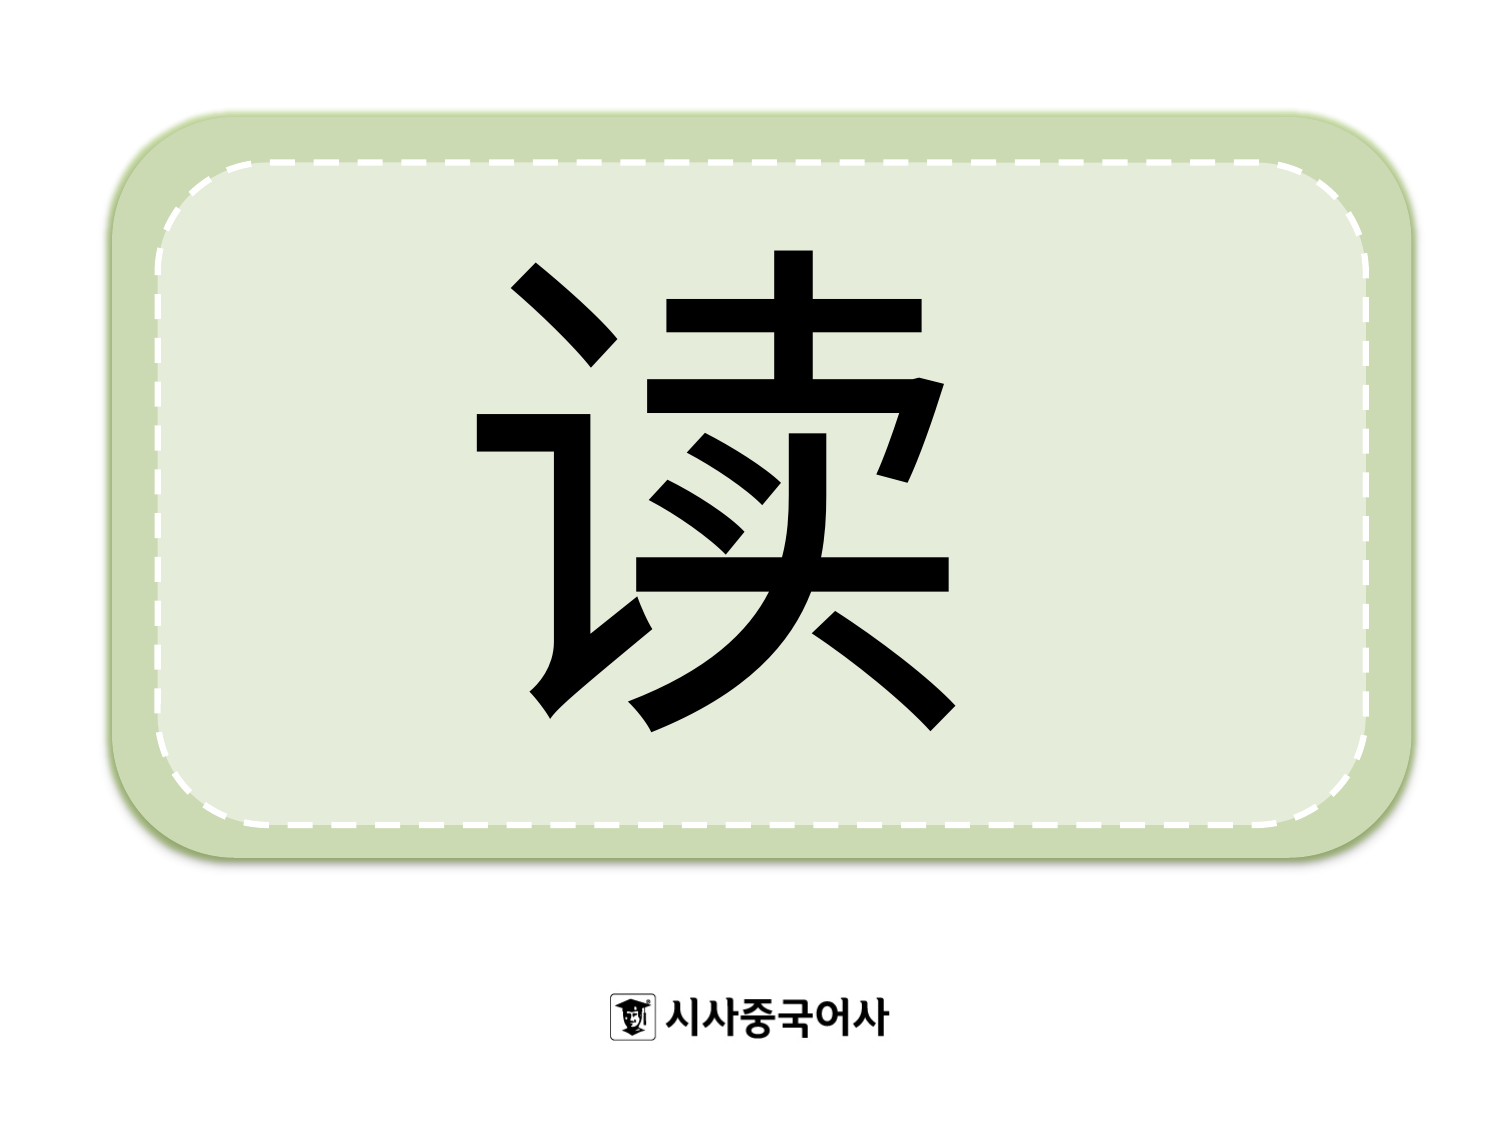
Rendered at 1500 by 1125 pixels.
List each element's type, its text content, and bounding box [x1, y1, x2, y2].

text_box [162, 160, 1371, 824]
picture [602, 987, 898, 1047]
text_box 读 [171, 149, 1380, 812]
